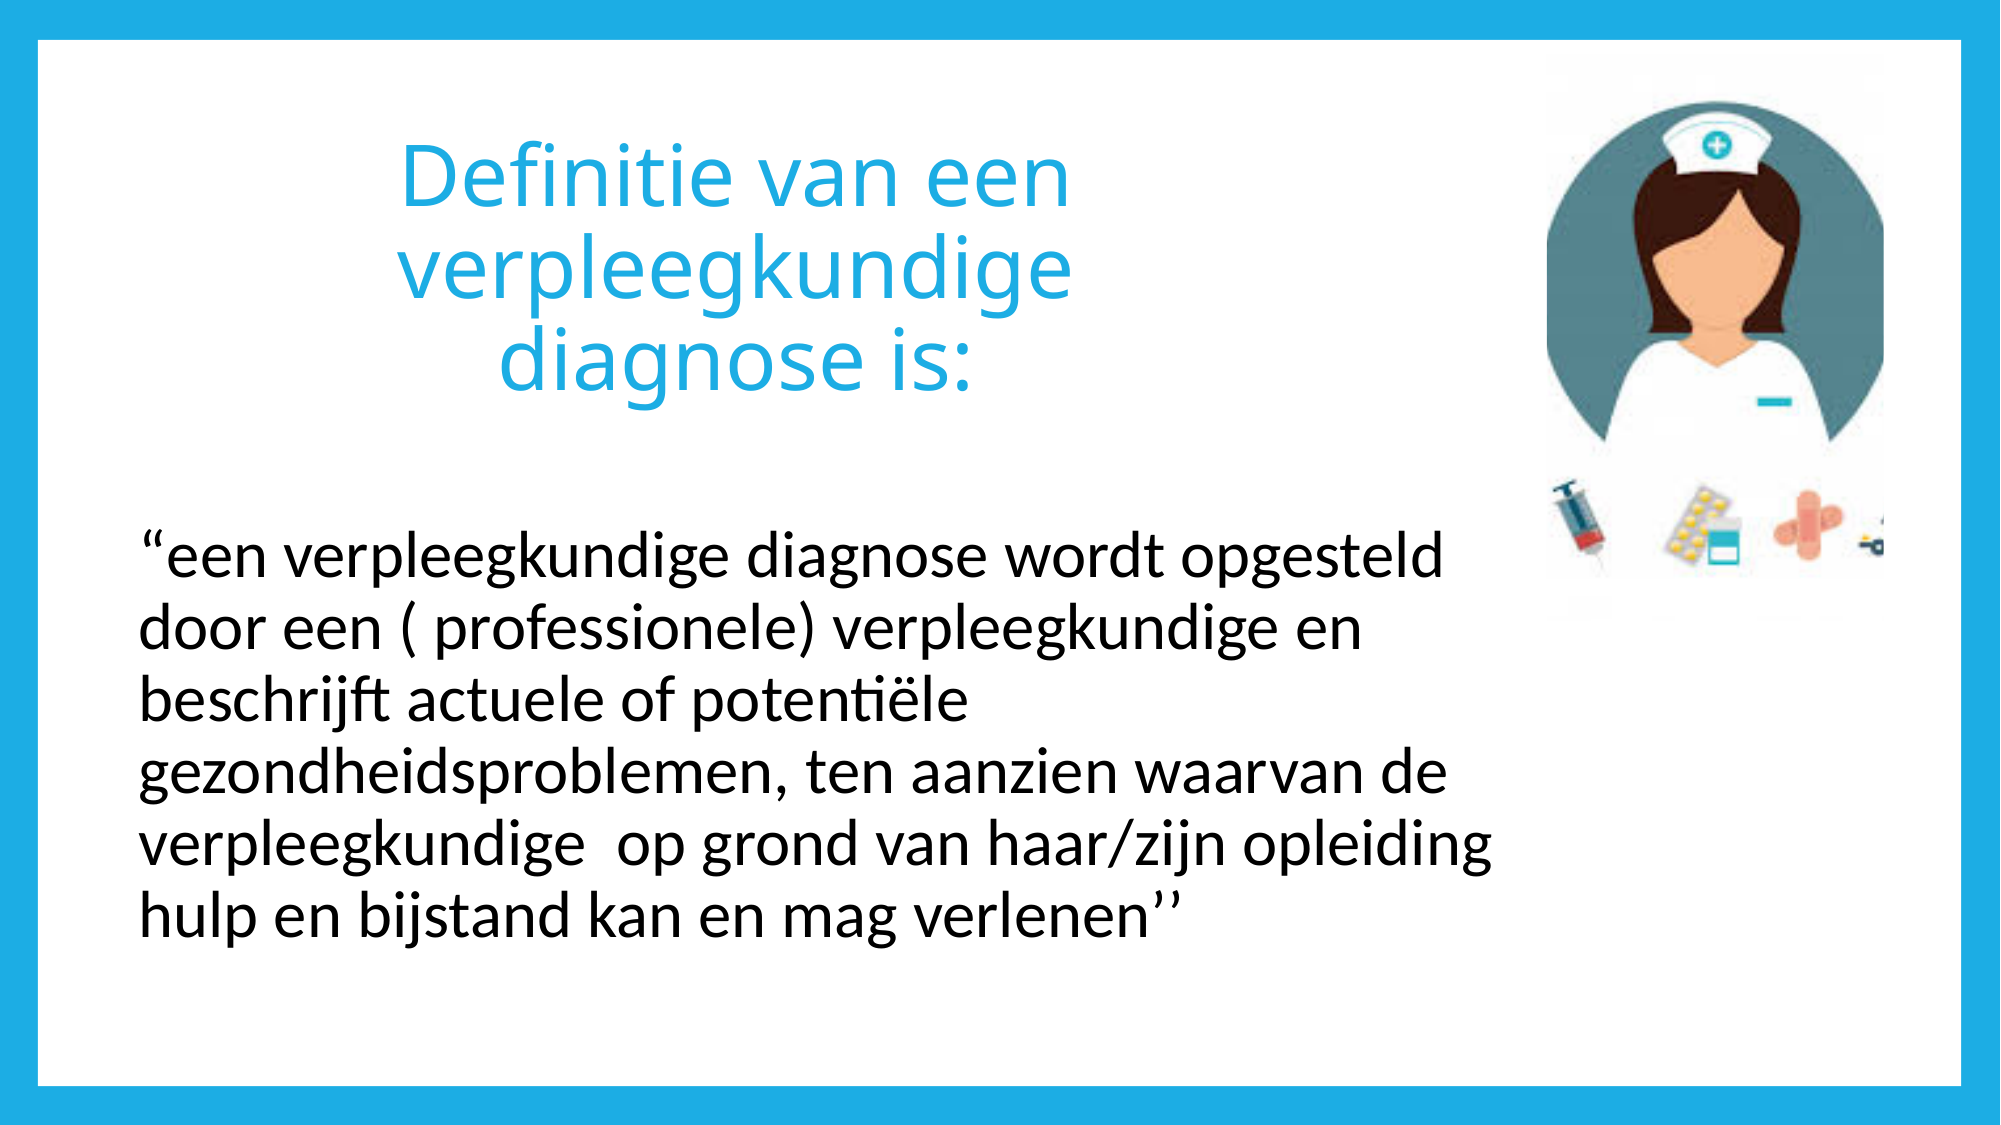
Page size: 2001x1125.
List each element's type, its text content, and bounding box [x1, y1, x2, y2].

picture [1546, 53, 1884, 622]
title Definitie van een verpleegkundige diagnose is: [187, 99, 1286, 442]
list “een verpleegkundige diagnose wordt opgesteld door een ( professionele) verpleegkundige en beschrijft actuele of potentiële gezondheidsproblemen, ten aanzien waarvan de verpleegkundige op grond van haar/zijn opleiding hulp en bijstand kan en mag verlenen’’ [116, 512, 1511, 1000]
